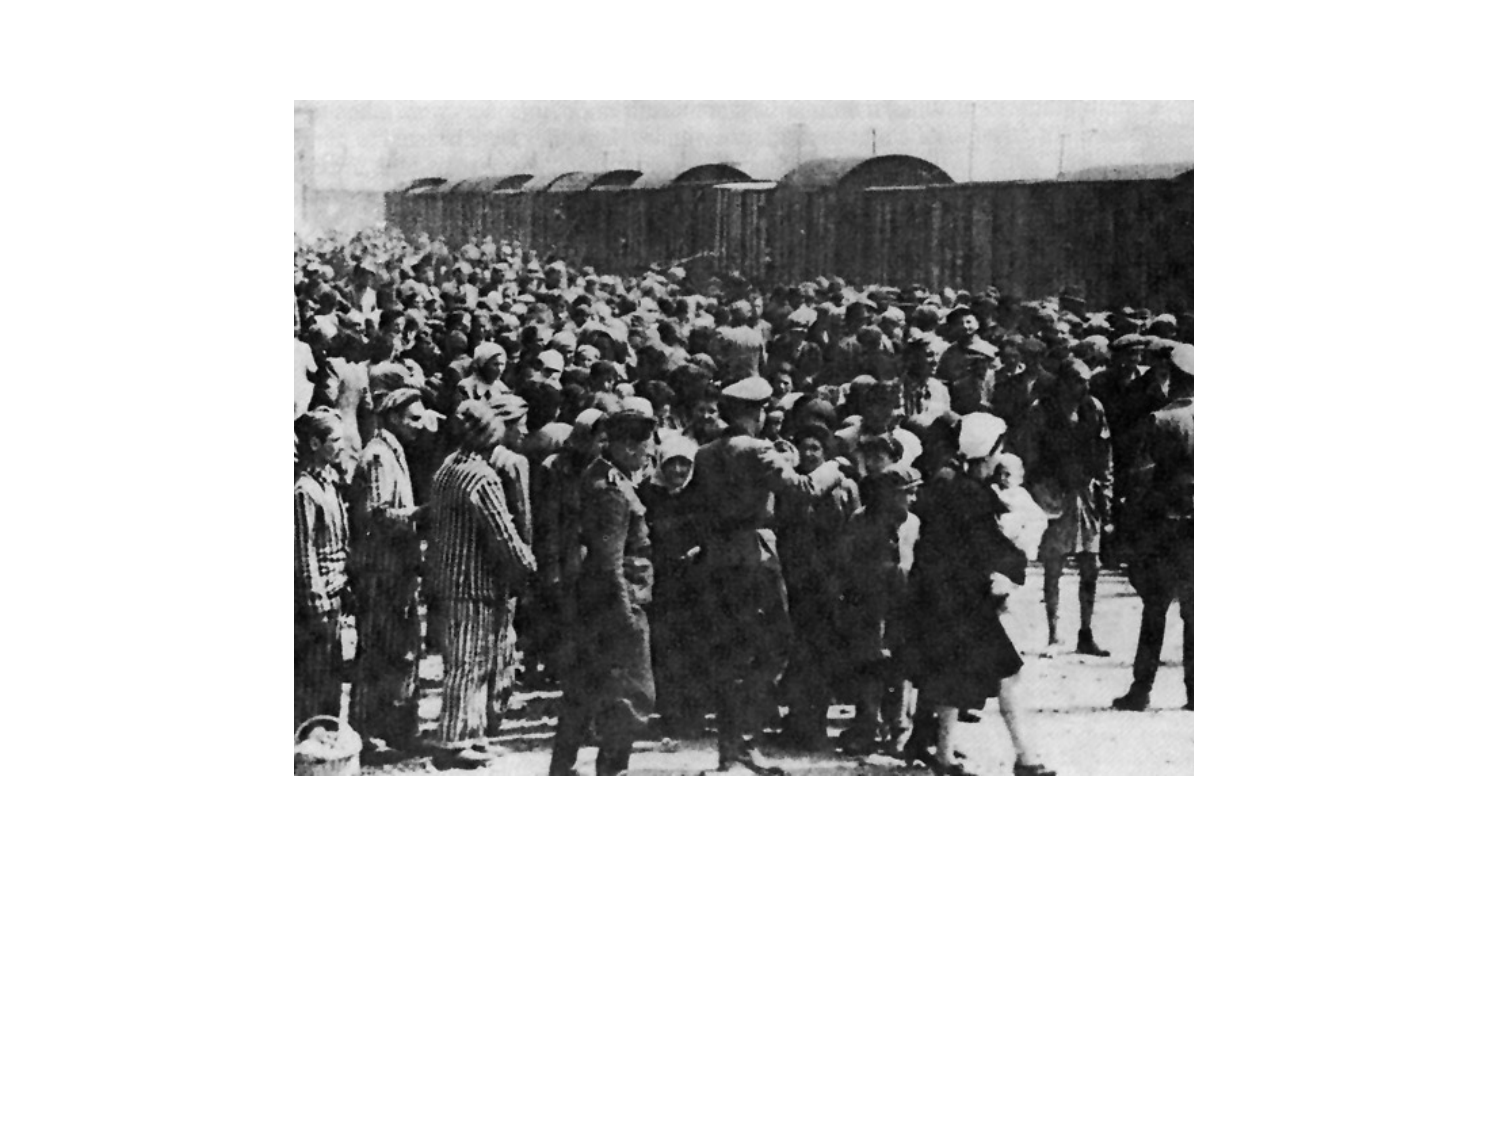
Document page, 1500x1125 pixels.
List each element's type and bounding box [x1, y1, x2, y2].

picture [293, 100, 1195, 776]
